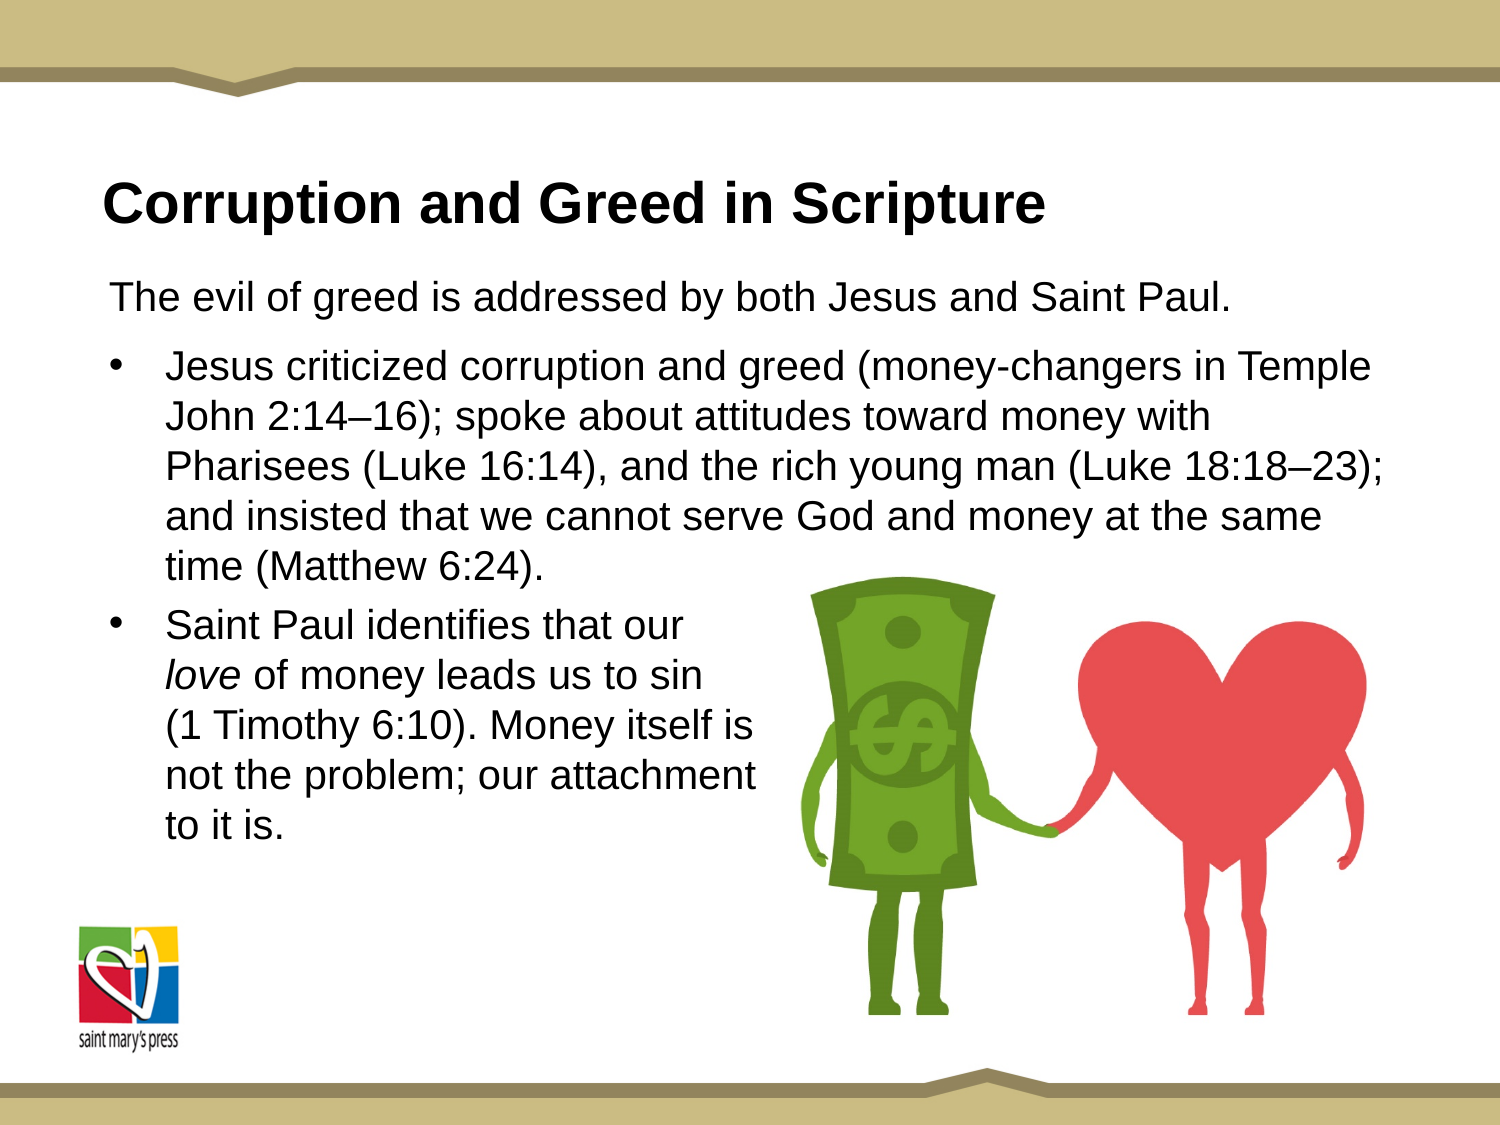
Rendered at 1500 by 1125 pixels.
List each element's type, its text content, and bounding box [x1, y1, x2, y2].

text_box Jesus criticized corruption and greed (money-changers in Temple John 2:14–16); spoke about attitudes toward money with Pharisees (Luke 16:14), and the rich young man (Luke 18:18–23); and insisted that we cannot serve God and money at the same time (Matthew 6:24). Saint Paul identifies that our love of money leads us to sin (1 Timothy 6:10). Money itself is not the problem; our attachment to it is. [93, 338, 1407, 988]
text_box The evil of greed is addressed by both Jesus and Saint Paul. [93, 262, 1413, 338]
title Corruption and Greed in Scripture [87, 137, 1350, 263]
picture [0, 0, 1500, 1125]
